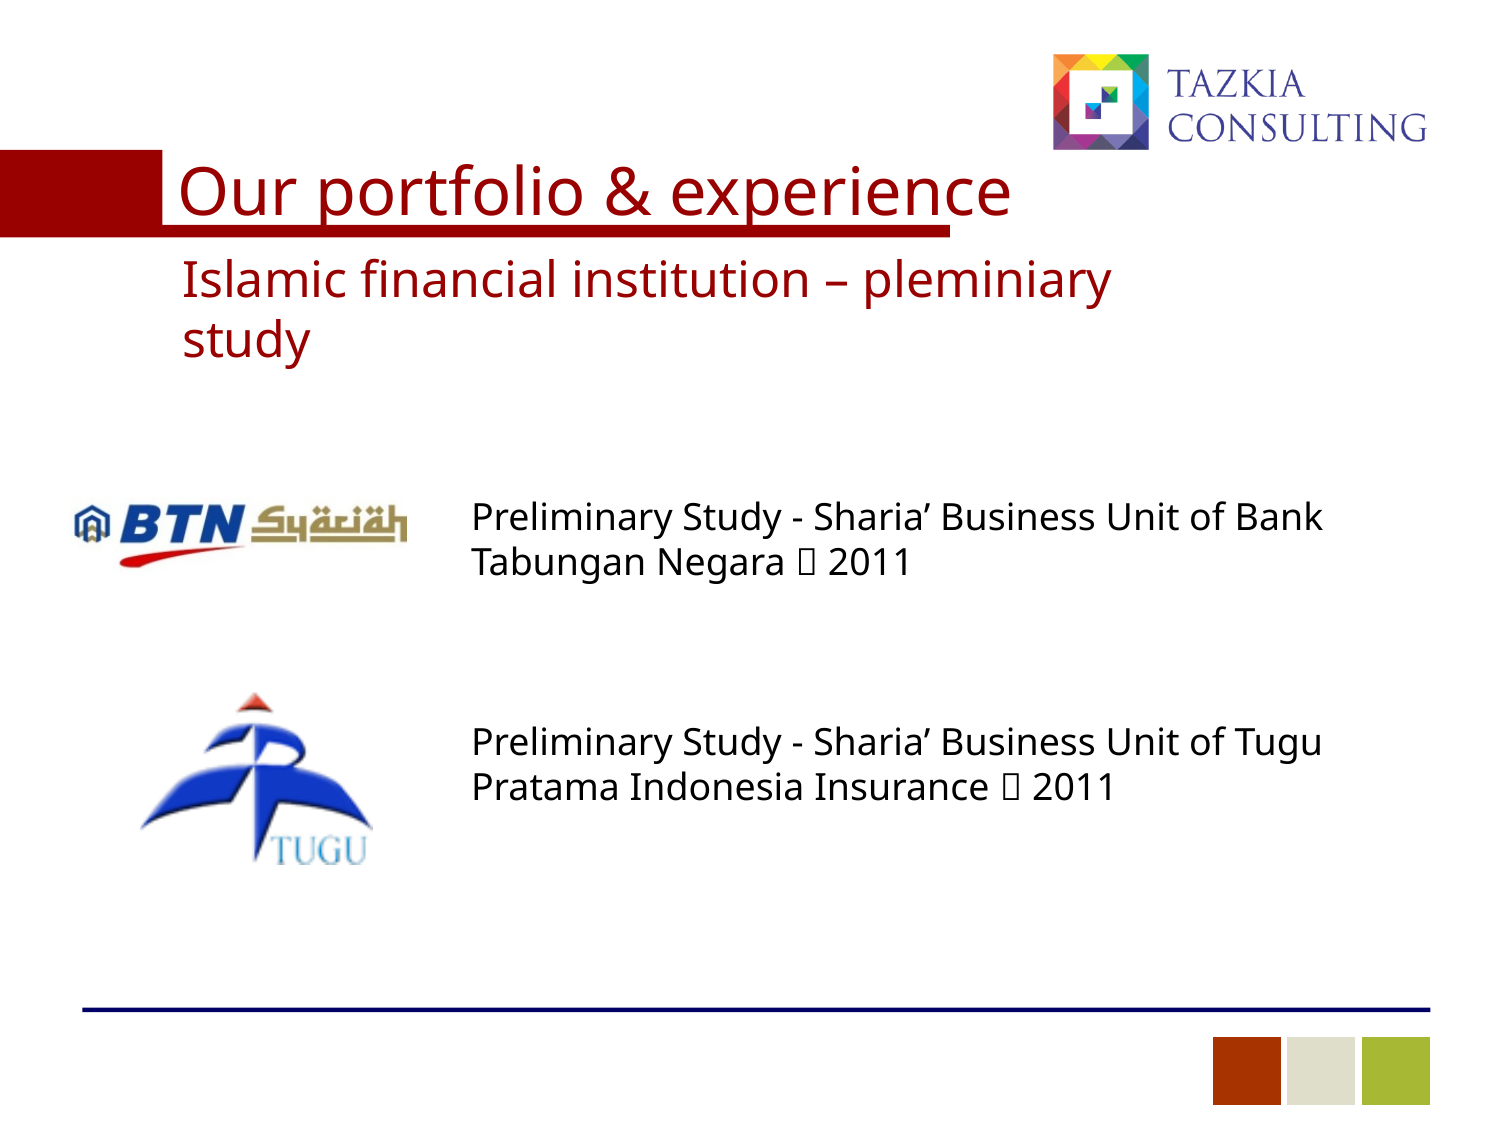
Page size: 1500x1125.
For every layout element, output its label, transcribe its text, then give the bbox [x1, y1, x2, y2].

picture [1053, 54, 1427, 150]
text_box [0, 141, 1188, 317]
text_box Preliminary Study - Sharia’ Business Unit of Bank Tabungan Negara  2011 Preliminary Study - Sharia’ Business Unit of Tugu Pratama Indonesia Insurance  2011 [456, 440, 1475, 913]
picture [140, 691, 374, 865]
picture [69, 497, 407, 576]
